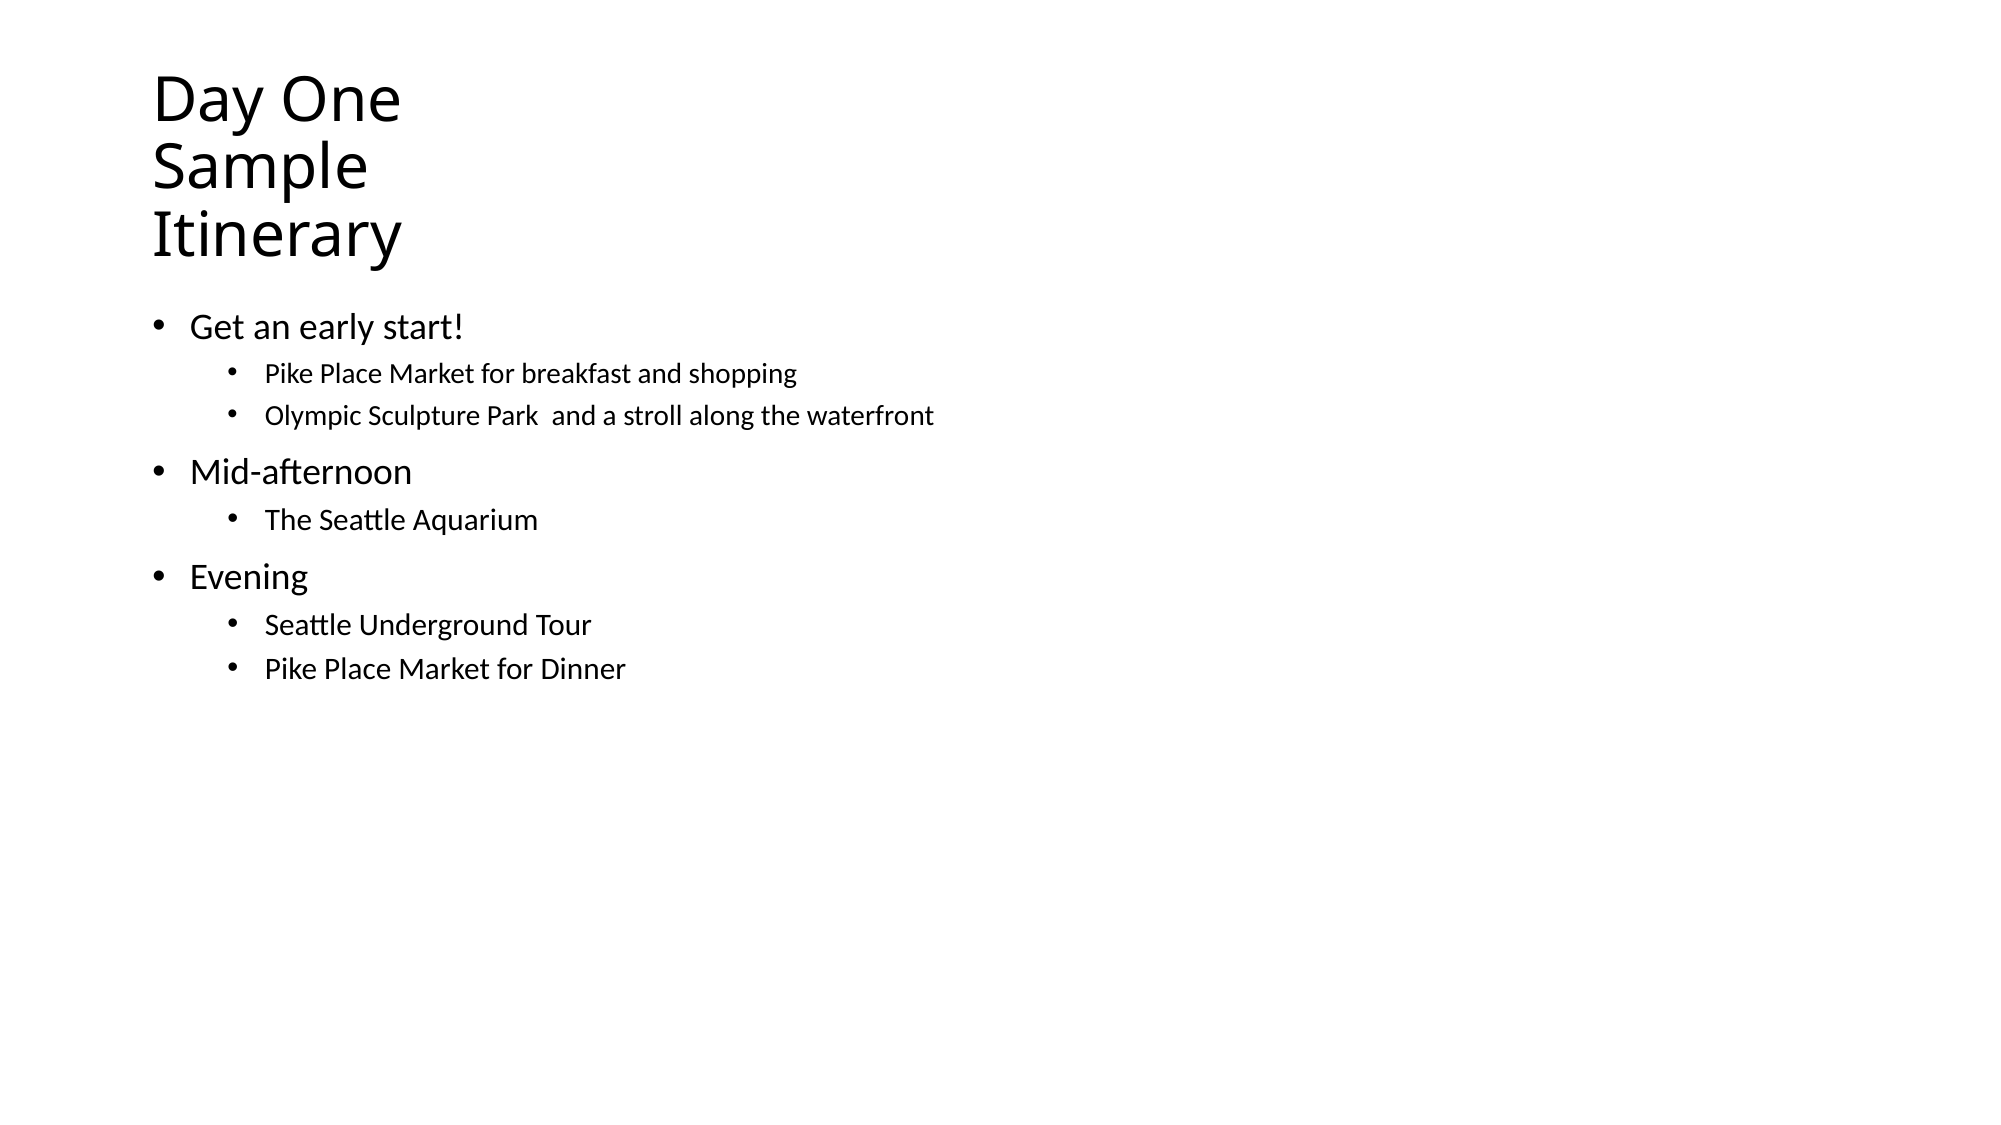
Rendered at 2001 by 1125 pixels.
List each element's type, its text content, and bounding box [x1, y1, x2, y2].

list Get an early start! Pike Place Market for breakfast and shopping Olympic Sculpture Park and a stroll along the waterfront Mid-afternoon The Seattle Aquarium Evening Seattle Underground Tour Pike Place Market for Dinner [137, 299, 1863, 1014]
title Day One Sample Itinerary [137, 59, 1863, 278]
